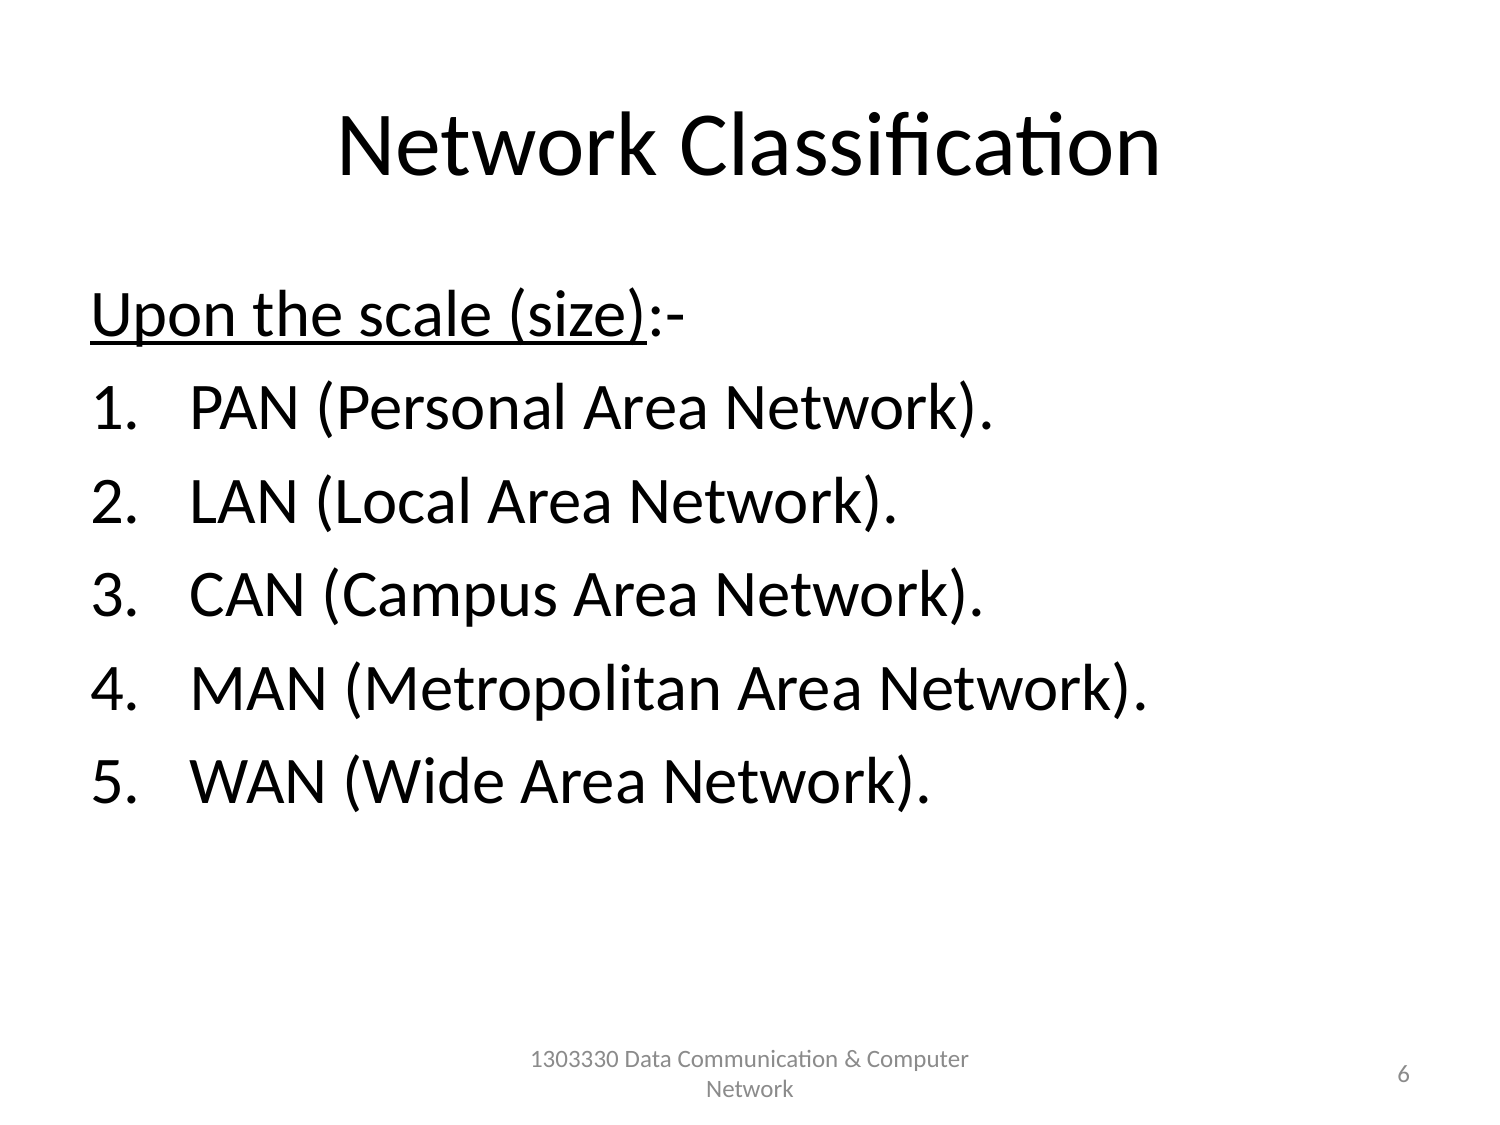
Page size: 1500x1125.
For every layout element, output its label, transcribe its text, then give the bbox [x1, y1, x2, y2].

slide_number 6 [1074, 1042, 1425, 1103]
title Network Classification [75, 45, 1425, 233]
footer 1303330 Data Communication & Computer Network [512, 1042, 988, 1103]
list Upon the scale (size):- PAN (Personal Area Network). LAN (Local Area Network). CAN (Campus Area Network). MAN (Metropolitan Area Network). WAN (Wide Area Network). [75, 262, 1425, 1005]
